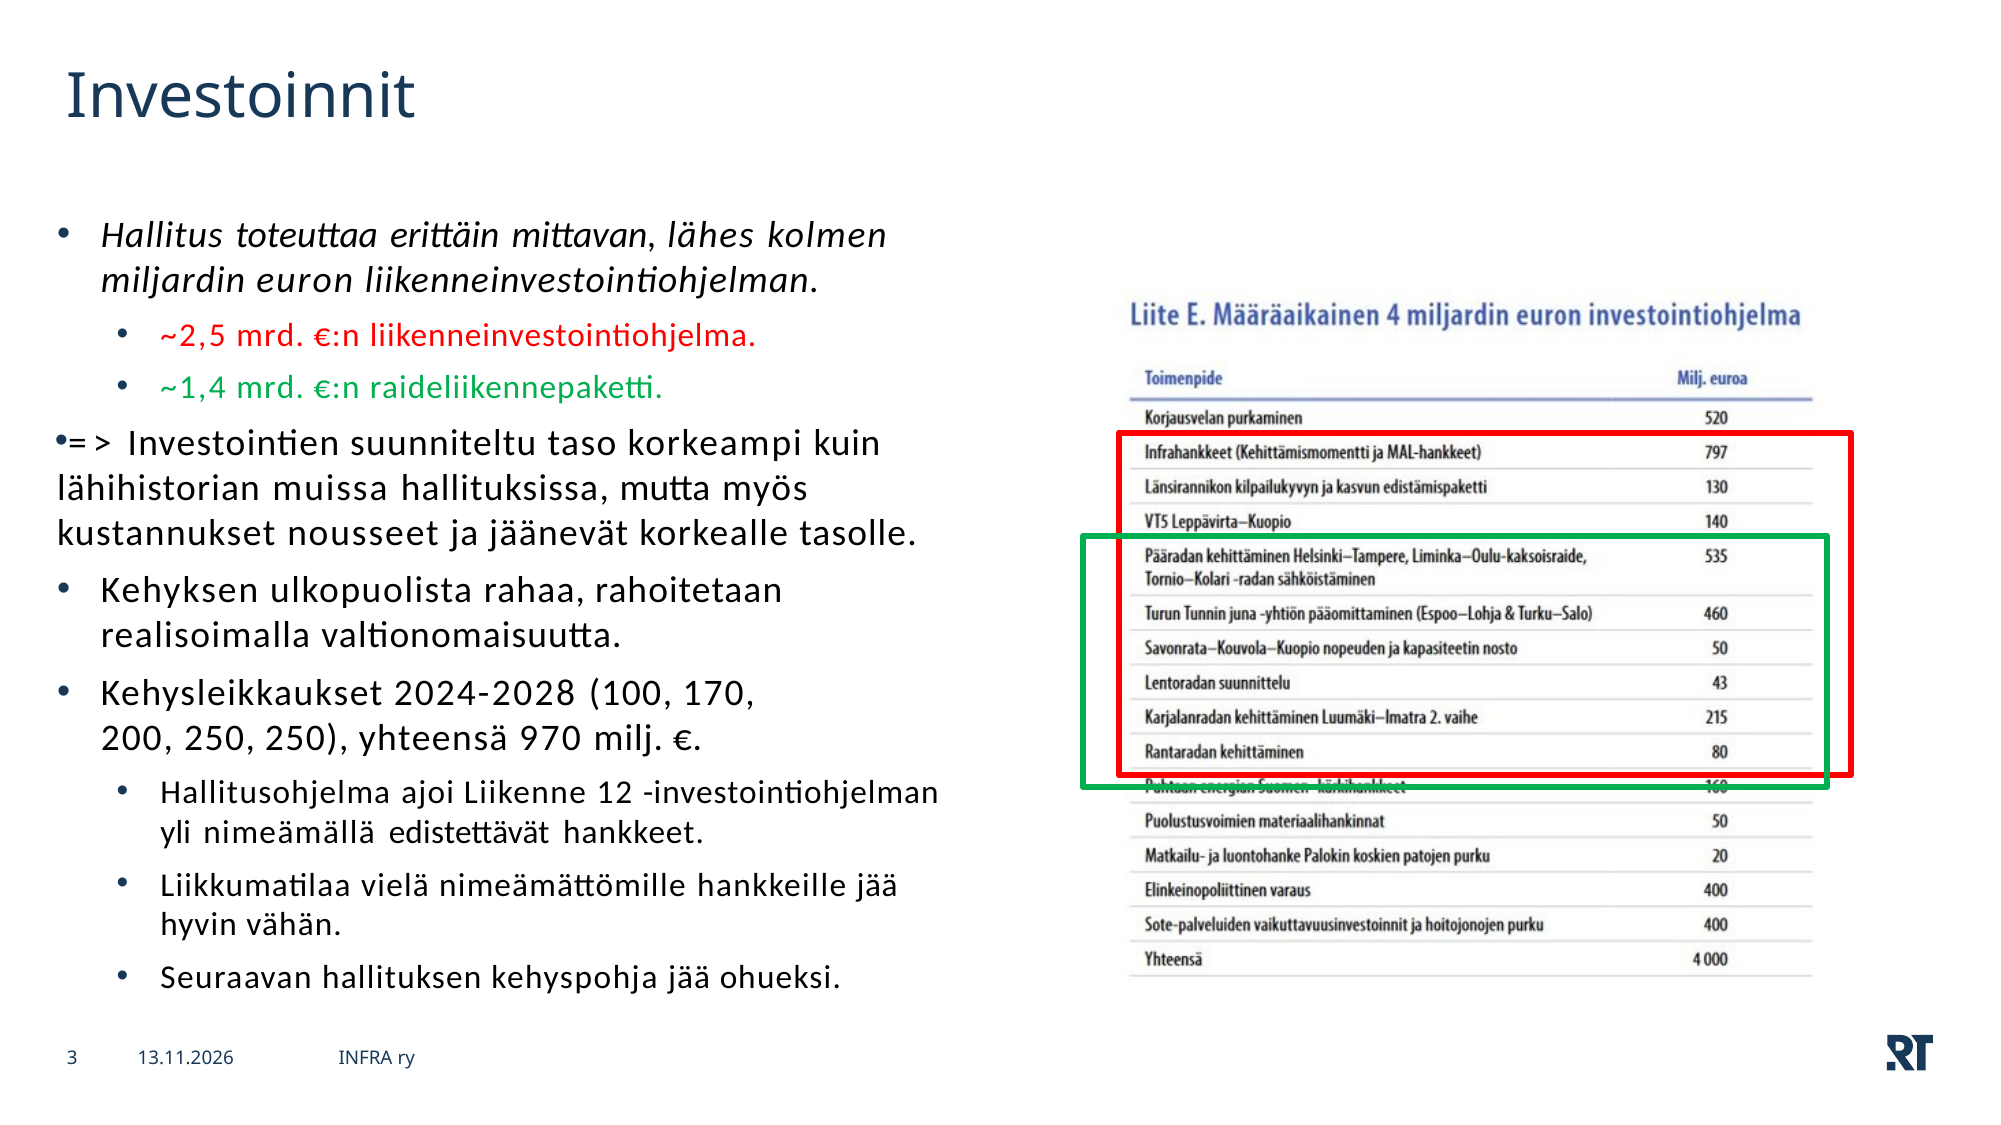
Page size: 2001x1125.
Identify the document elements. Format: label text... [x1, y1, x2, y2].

list Hallitus toteuttaa erittäin mittavan, lähes kolmen miljardin euron liikenneinvestointiohjelman. ~2,5 mrd. €:n liikenneinvestointiohjelma. ~1,4 mrd. €:n raideliikennepaketti. => Investointien suunniteltu taso korkeampi kuin lähihistorian muissa hallituksissa, mutta myös kustannukset nousseet ja jäänevät korkealle tasolle. Kehyksen ulkopuolista rahaa, rahoitetaan realisoimalla valtionomaisuutta. Kehysleikkaukset 2024-2028 (100, 170, 200, 250, 250), yhteensä 970 milj. €. Hallitusohjelma ajoi Liikenne 12 -investointiohjelman yli nimeämällä edistettävät hankkeet. Liikkumatilaa vielä nimeämättömille hankkeille jää hyvin vähän. Seuraavan hallituksen kehyspohja jää ohueksi. [55, 208, 965, 996]
footer INFRA ry [338, 1046, 1804, 1071]
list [1058, 267, 1886, 1000]
title Investoinnit [66, 54, 1933, 197]
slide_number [138, 1046, 338, 1071]
slide_number 3 [66, 1046, 138, 1071]
